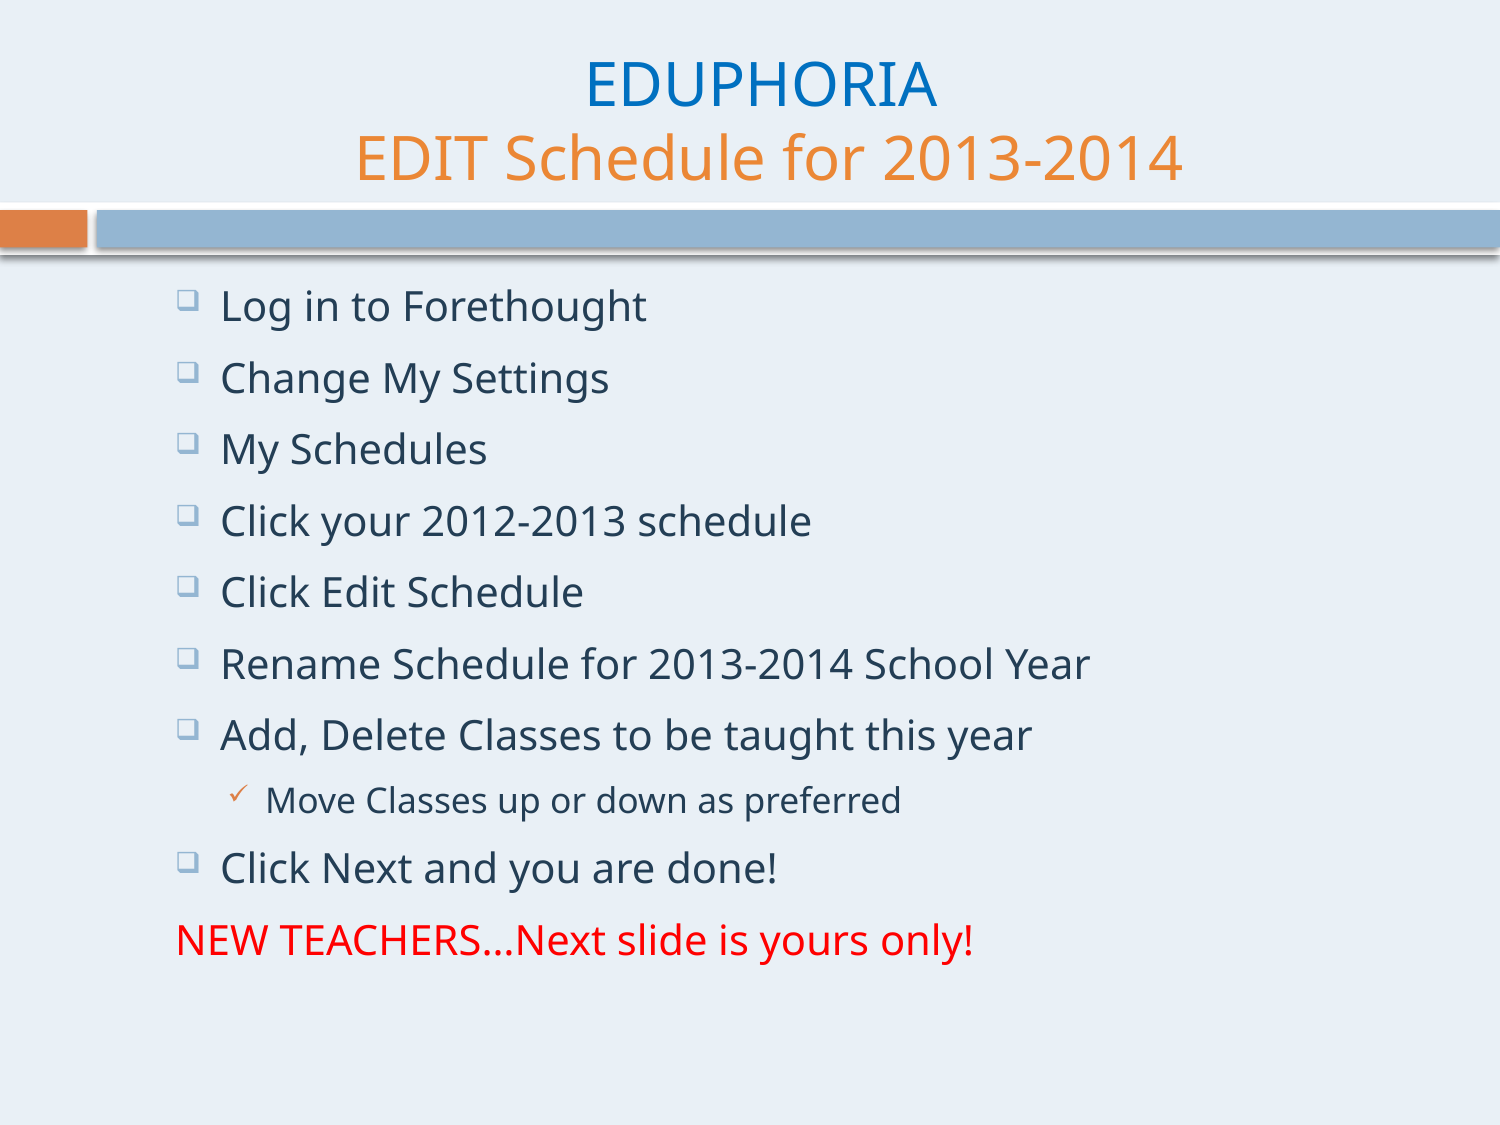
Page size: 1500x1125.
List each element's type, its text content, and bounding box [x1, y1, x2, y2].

title EDUPHORIA EDIT Schedule for 2013-2014 [100, 37, 1438, 200]
list Log in to Forethought Change My Settings My Schedules Click your 2012-2013 schedule Click Edit Schedule Rename Schedule for 2013-2014 School Year Add, Delete Classes to be taught this year Move Classes up or down as preferred Click Next and you are done! NEW TEACHERS…Next slide is yours only! [100, 262, 1438, 1000]
